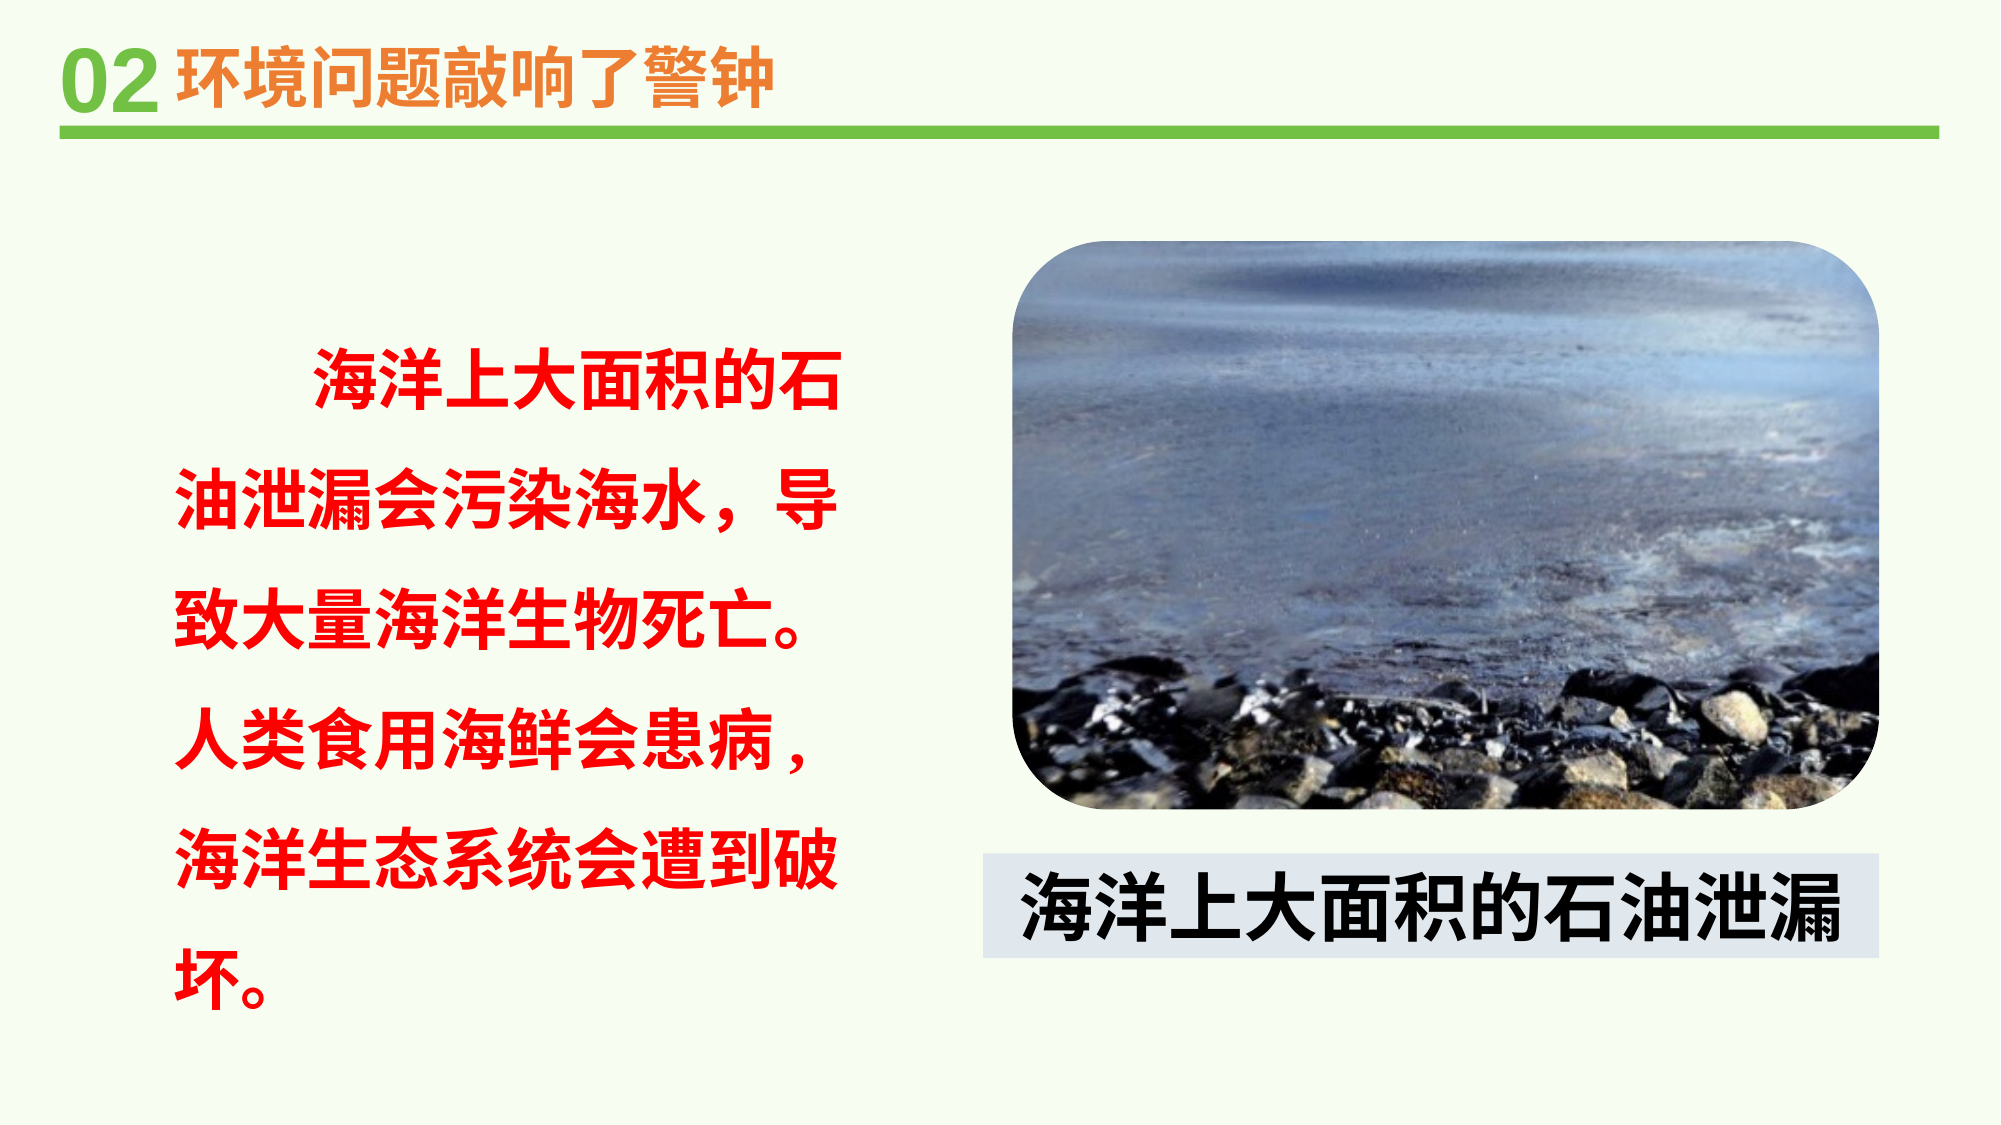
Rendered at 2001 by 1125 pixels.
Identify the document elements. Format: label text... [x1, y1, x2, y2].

text_box 环境问题敲响了警钟 [161, 28, 811, 123]
text_box 海洋上大面积的石油泄漏会污染海水，导致大量海洋生物死亡。人类食用海鲜会患病,海洋生态系统会遭到破坏。 [158, 290, 876, 1026]
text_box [983, 241, 1880, 960]
text_box 02 [59, 24, 161, 128]
text_box [59, 125, 1940, 140]
